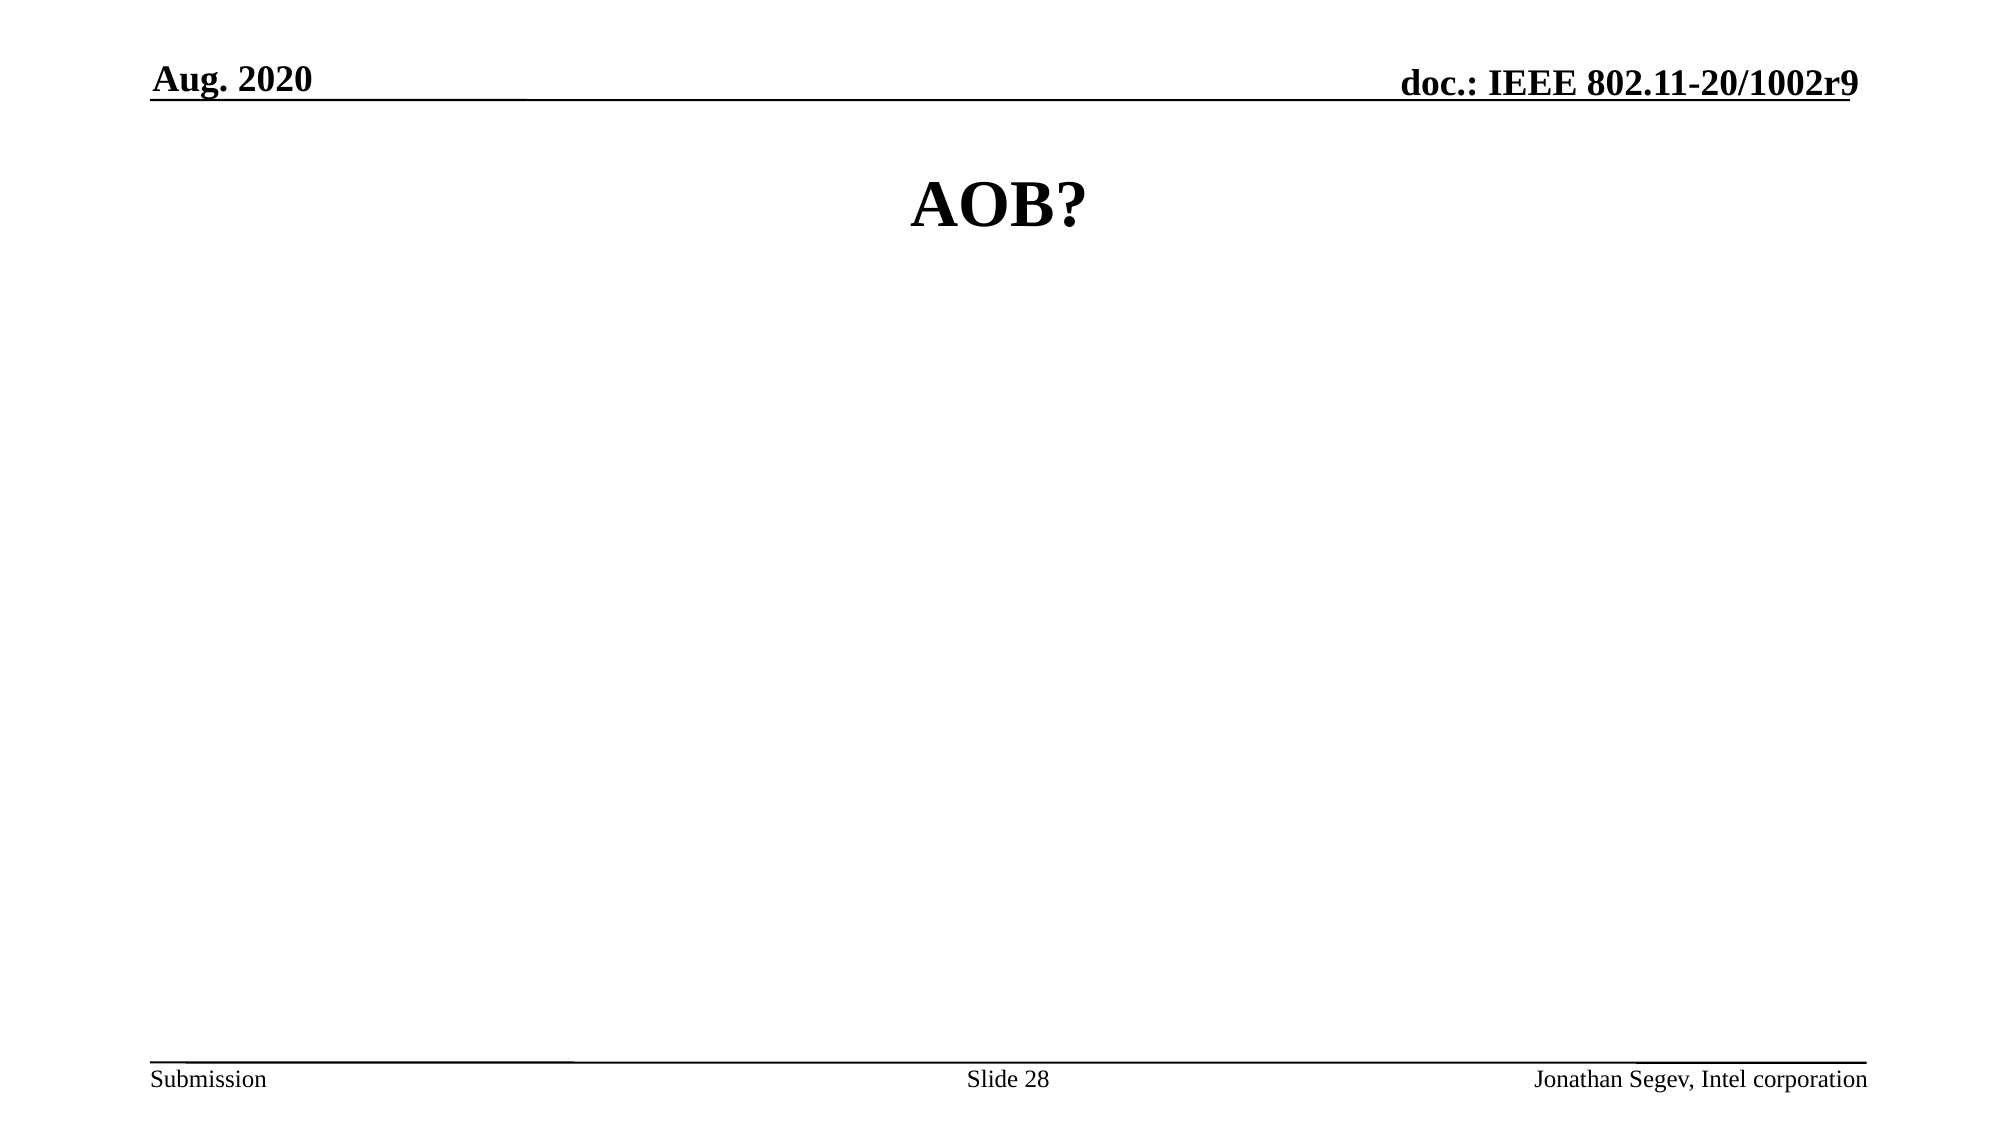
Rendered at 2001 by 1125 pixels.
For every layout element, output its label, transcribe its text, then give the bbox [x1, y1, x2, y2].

footer Jonathan Segev, Intel corporation [1171, 1061, 1869, 1093]
title AOB? [149, 112, 1850, 288]
slide_number Slide 28 [950, 1061, 1067, 1123]
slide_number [152, 54, 563, 100]
